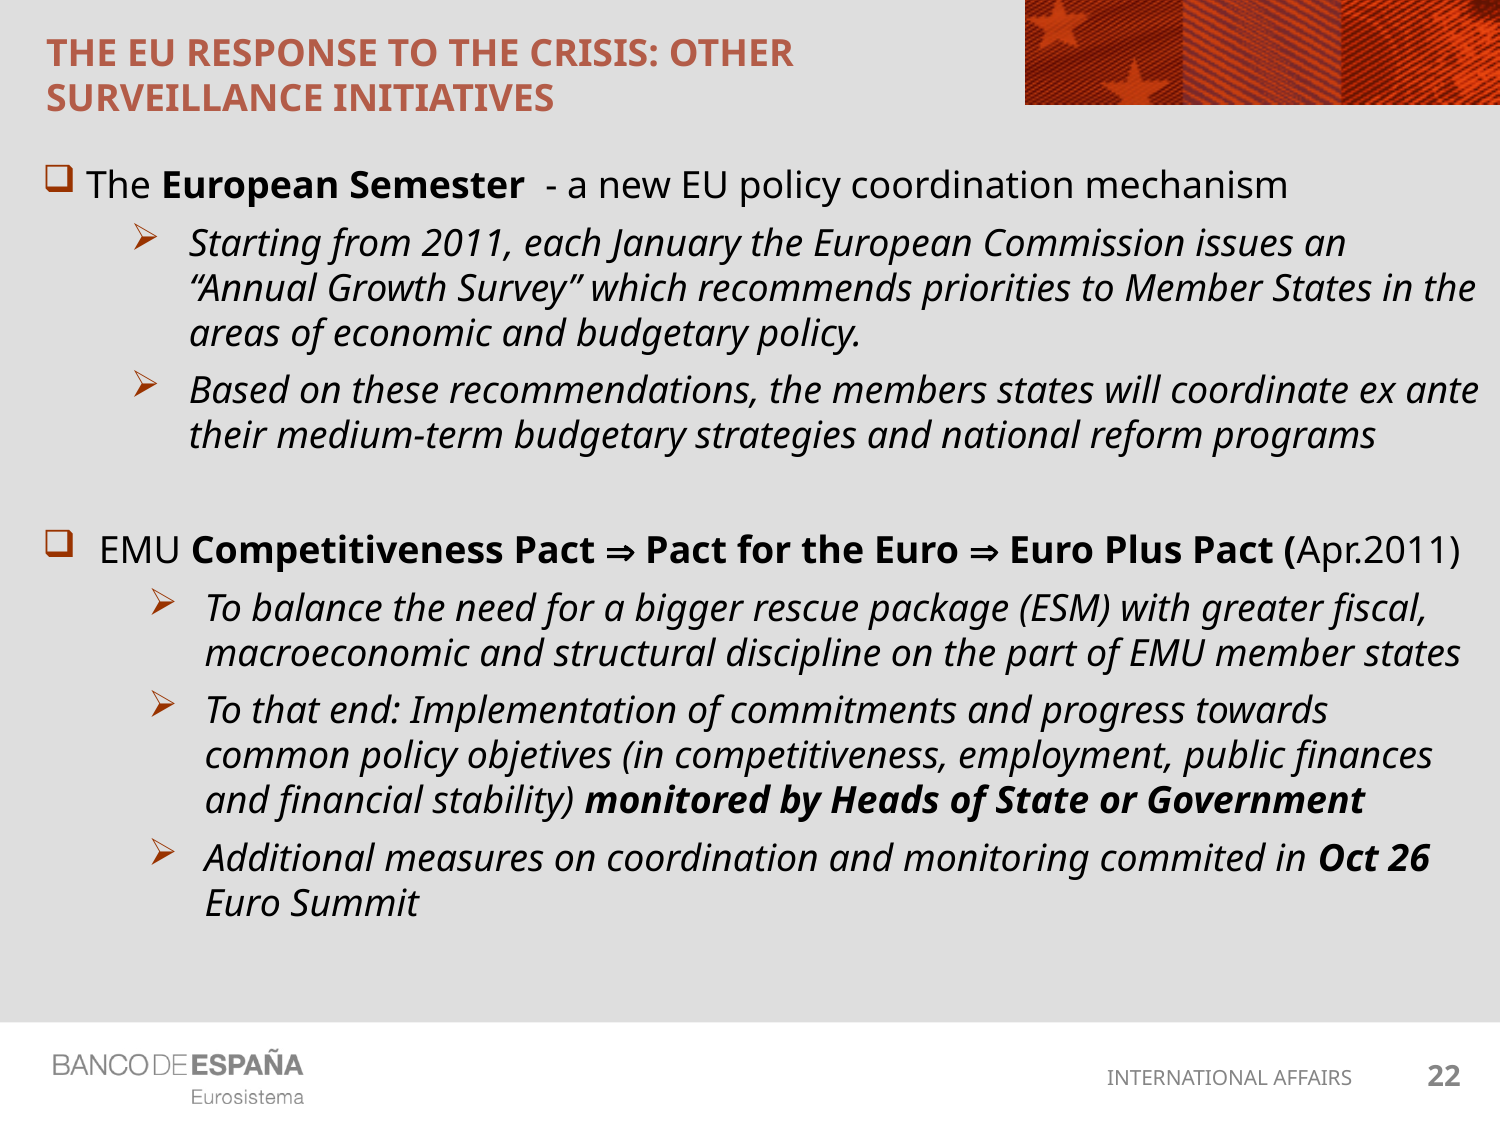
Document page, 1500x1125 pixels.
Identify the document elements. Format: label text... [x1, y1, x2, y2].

list The European Semester - a new EU policy coordination mechanism Starting from 2011, each January the European Commission issues an “Annual Growth Survey” which recommends priorities to Member States in the areas of economic and budgetary policy. Based on these recommendations, the members states will coordinate ex ante their medium-term budgetary strategies and national reform programs EMU Competitiveness Pact  Pact for the Euro  Euro Plus Pact (Apr.2011) To balance the need for a bigger rescue package (ESM) with greater fiscal, macroeconomic and structural discipline on the part of EMU member states To that end: Implementation of commitments and progress towards common policy objetives (in competitiveness, employment, public finances and financial stability) monitored by Heads of State or Government Additional measures on coordination and monitoring commited in Oct 26 Euro Summit [27, 153, 1500, 1023]
picture [1025, 0, 1500, 105]
slide_number 22 [1390, 1049, 1477, 1104]
title THE EU RESPONSE TO THE CRISIS: OTHER SURVEILLANCE INITIATIVES [30, 2, 1004, 146]
picture [53, 1048, 304, 1104]
